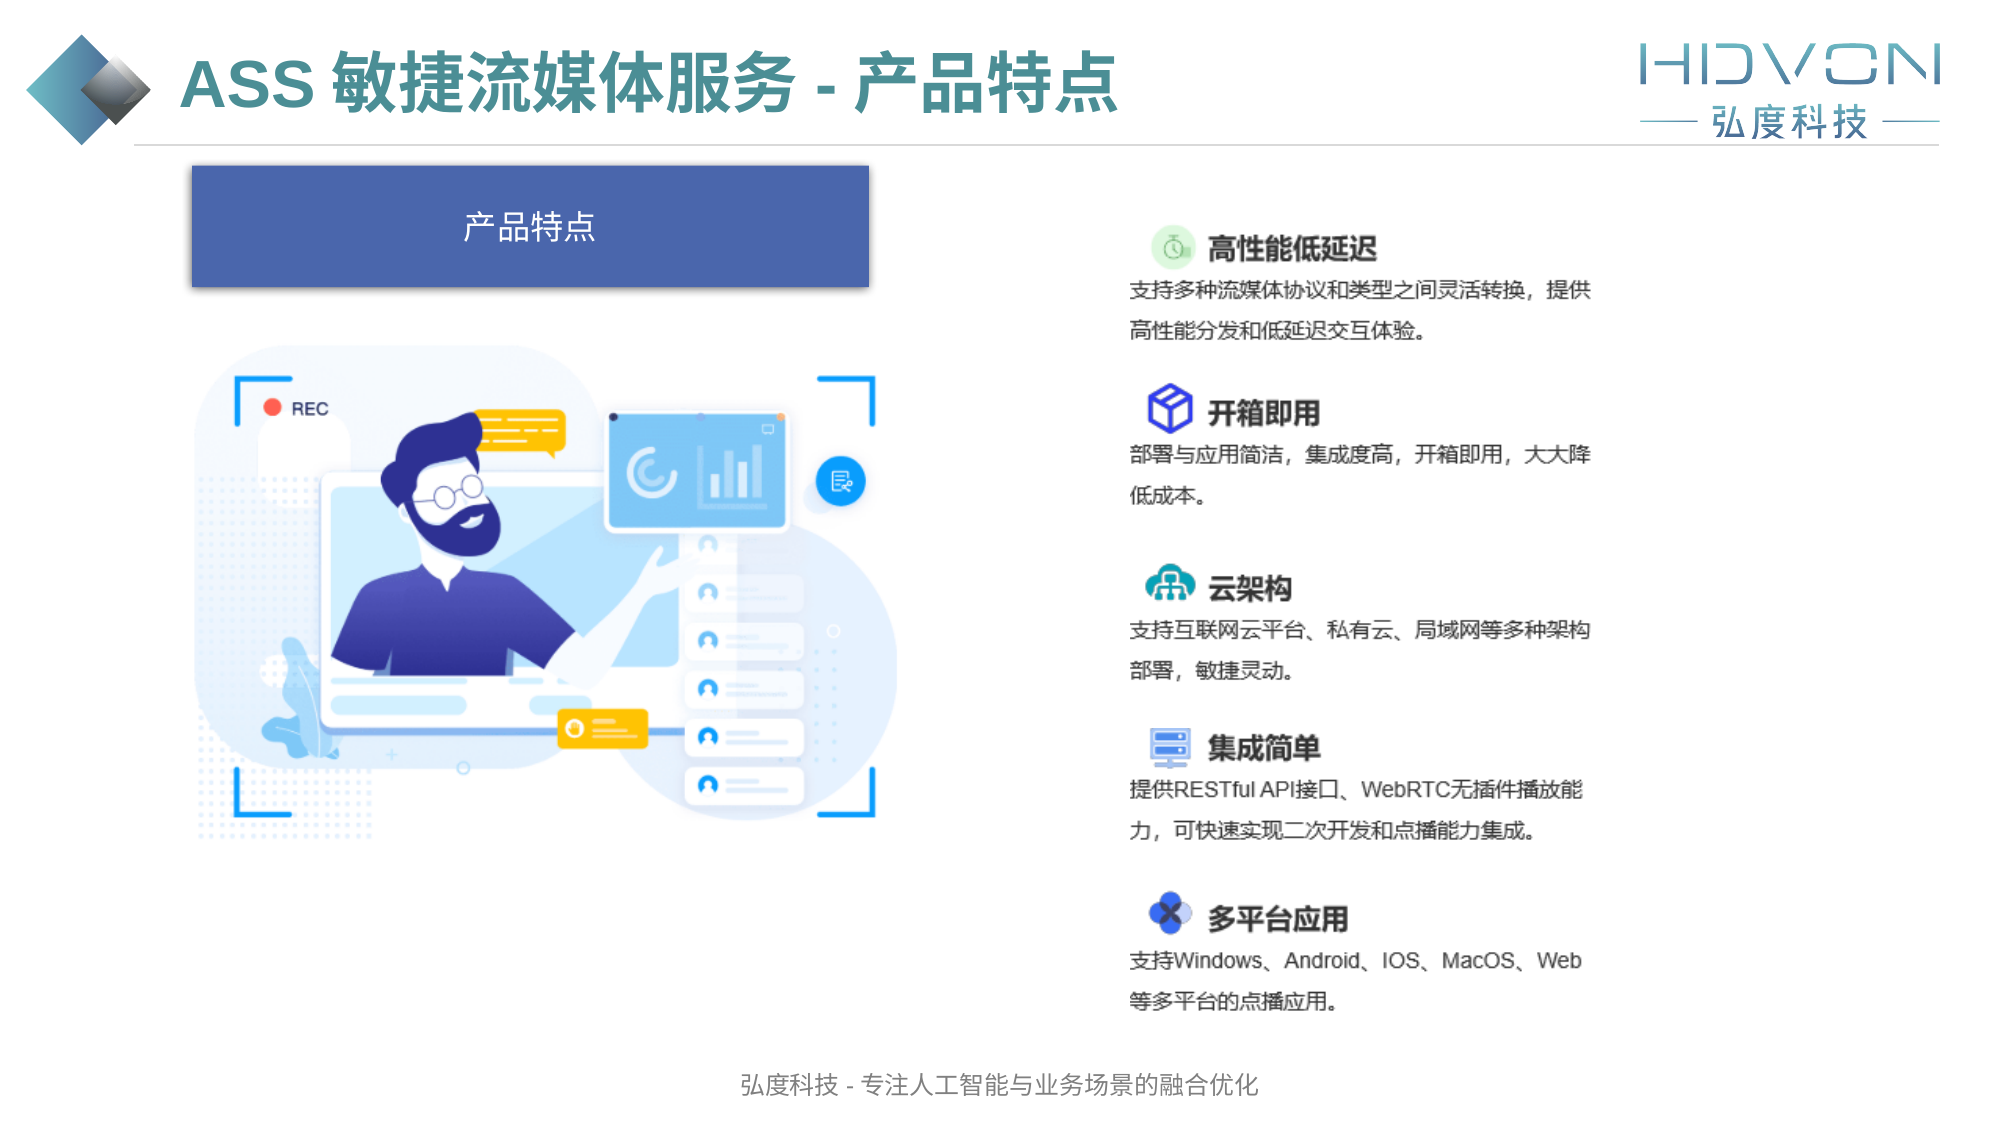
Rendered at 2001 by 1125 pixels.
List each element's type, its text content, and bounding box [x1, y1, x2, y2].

picture [1640, 43, 1940, 139]
picture [1130, 888, 1594, 1033]
picture [177, 297, 943, 873]
picture [1130, 382, 1594, 527]
picture [1130, 212, 1594, 362]
title ASS敏捷流媒体服务-产品特点 [163, 42, 1486, 180]
picture [1130, 728, 1594, 862]
text_box 产品特点 [192, 165, 869, 288]
picture [1130, 553, 1594, 702]
